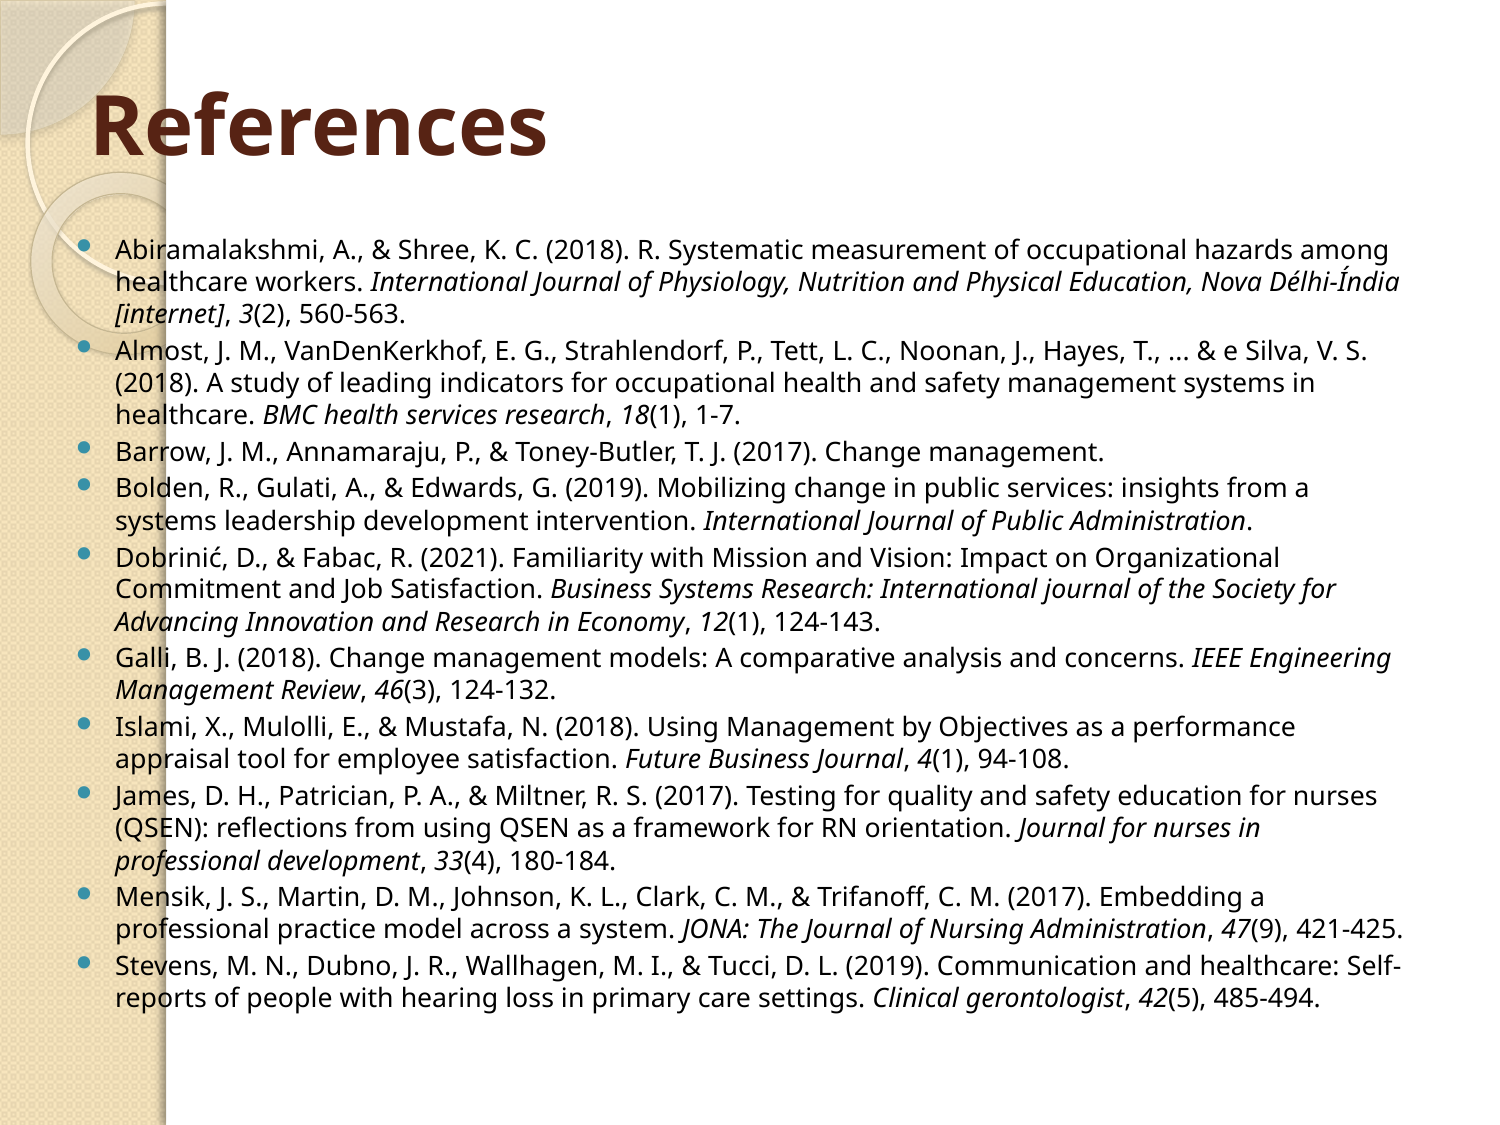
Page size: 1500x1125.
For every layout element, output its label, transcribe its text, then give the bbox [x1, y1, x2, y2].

list Abiramalakshmi, A., & Shree, K. C. (2018). R. Systematic measurement of occupational hazards among healthcare workers. International Journal of Physiology, Nutrition and Physical Education, Nova Délhi-Índia [internet], 3(2), 560-563. Almost, J. M., VanDenKerkhof, E. G., Strahlendorf, P., Tett, L. C., Noonan, J., Hayes, T., ... & e Silva, V. S. (2018). A study of leading indicators for occupational health and safety management systems in healthcare. BMC health services research, 18(1), 1-7. Barrow, J. M., Annamaraju, P., & Toney-Butler, T. J. (2017). Change management. Bolden, R., Gulati, A., & Edwards, G. (2019). Mobilizing change in public services: insights from a systems leadership development intervention. International Journal of Public Administration. Dobrinić, D., & Fabac, R. (2021). Familiarity with Mission and Vision: Impact on Organizational Commitment and Job Satisfaction. Business Systems Research: International journal of the Society for Advancing Innovation and Research in Economy, 12(1), 124-143. Galli, B. J. (2018). Change management models: A comparative analysis and concerns. IEEE Engineering Management Review, 46(3), 124-132. Islami, X., Mulolli, E., & Mustafa, N. (2018). Using Management by Objectives as a performance appraisal tool for employee satisfaction. Future Business Journal, 4(1), 94-108. James, D. H., Patrician, P. A., & Miltner, R. S. (2017). Testing for quality and safety education for nurses (QSEN): reflections from using QSEN as a framework for RN orientation. Journal for nurses in professional development, 33(4), 180-184. Mensik, J. S., Martin, D. M., Johnson, K. L., Clark, C. M., & Trifanoff, C. M. (2017). Embedding a professional practice model across a system. JONA: The Journal of Nursing Administration, 47(9), 421-425. Stevens, M. N., Dubno, J. R., Wallhagen, M. I., & Tucci, D. L. (2019). Communication and healthcare: Self-reports of people with hearing loss in primary care settings. Clinical gerontologist, 42(5), 485-494. [50, 224, 1425, 1063]
title References [75, 45, 1425, 200]
